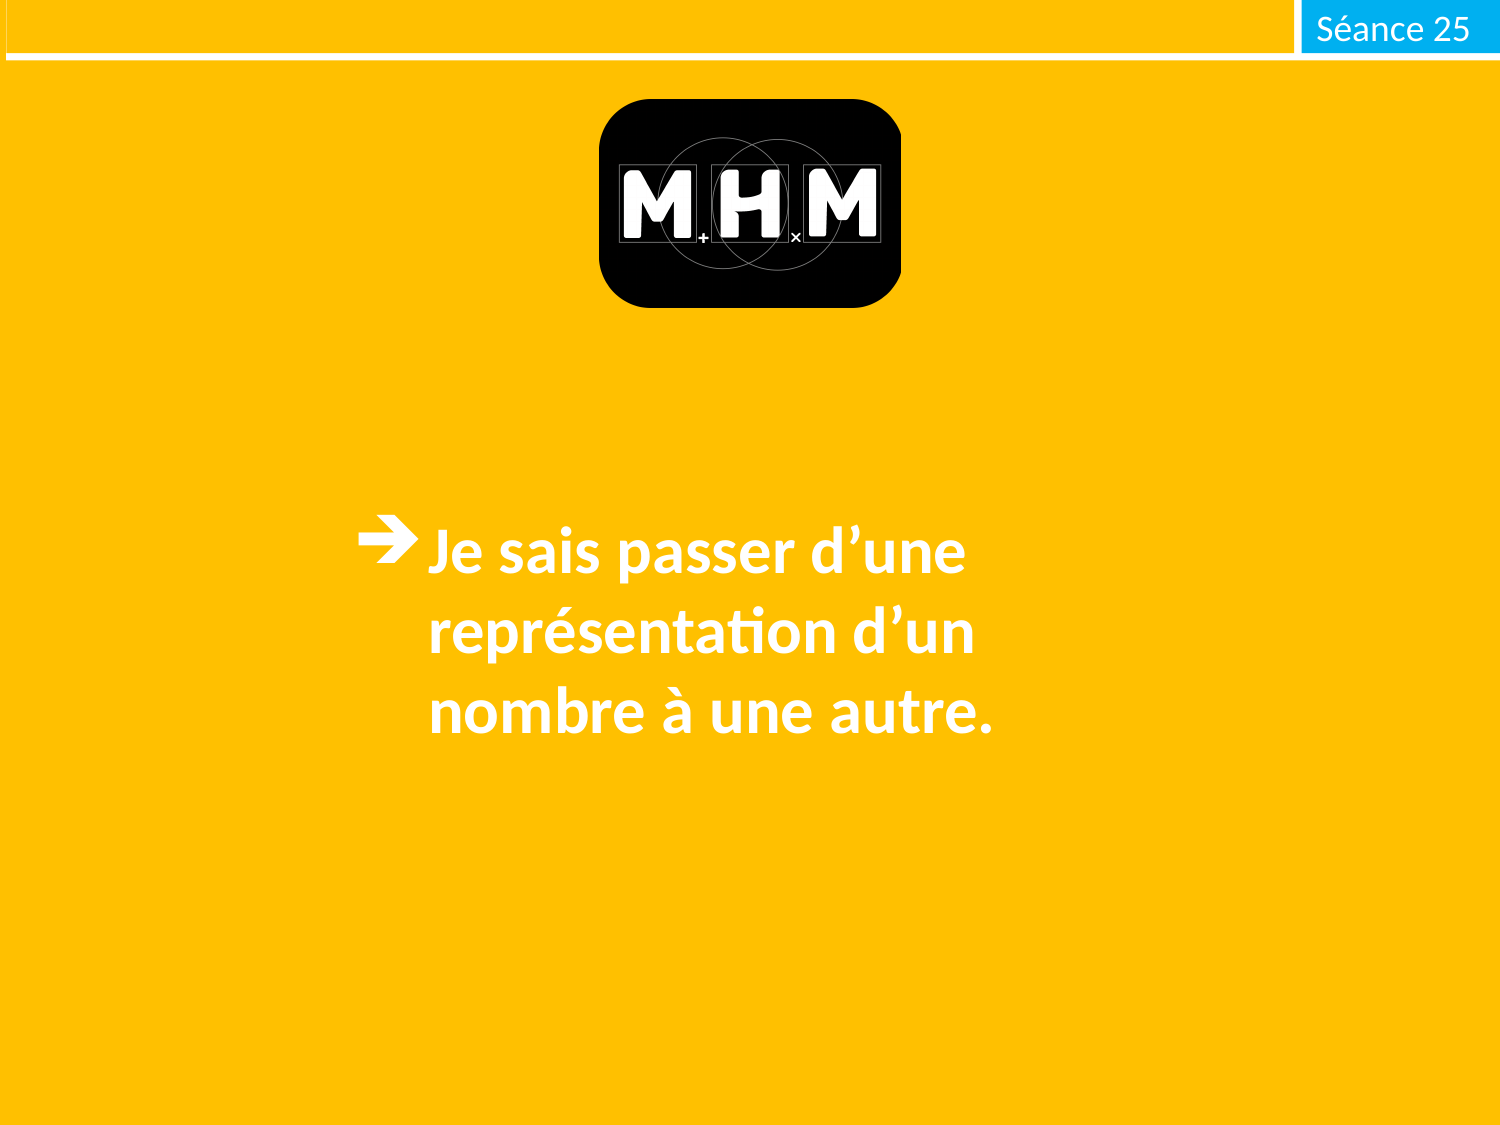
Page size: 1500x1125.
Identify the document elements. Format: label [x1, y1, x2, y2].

text_box [0, 60, 1500, 1125]
